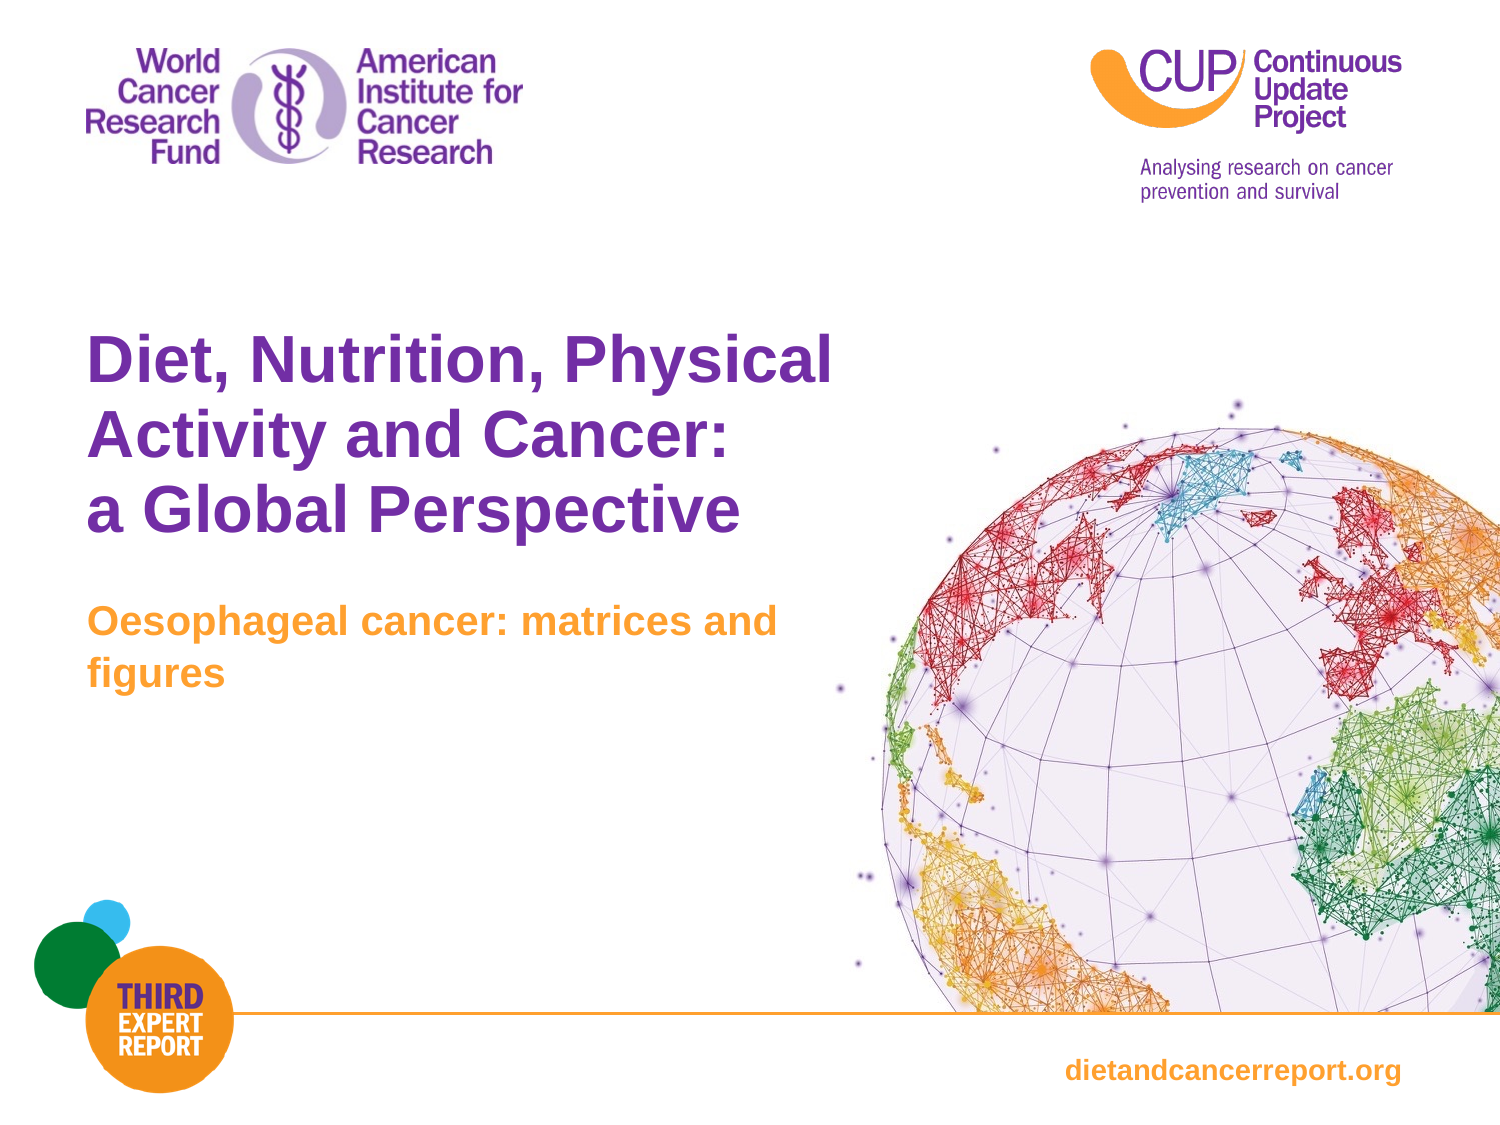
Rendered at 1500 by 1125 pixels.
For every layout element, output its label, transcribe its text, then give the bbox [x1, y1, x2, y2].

picture [1089, 48, 1403, 203]
picture [86, 48, 523, 164]
picture [833, 396, 1500, 1012]
picture [2, 865, 265, 1125]
list Oesophageal cancer: matrices and figures [86, 595, 826, 711]
